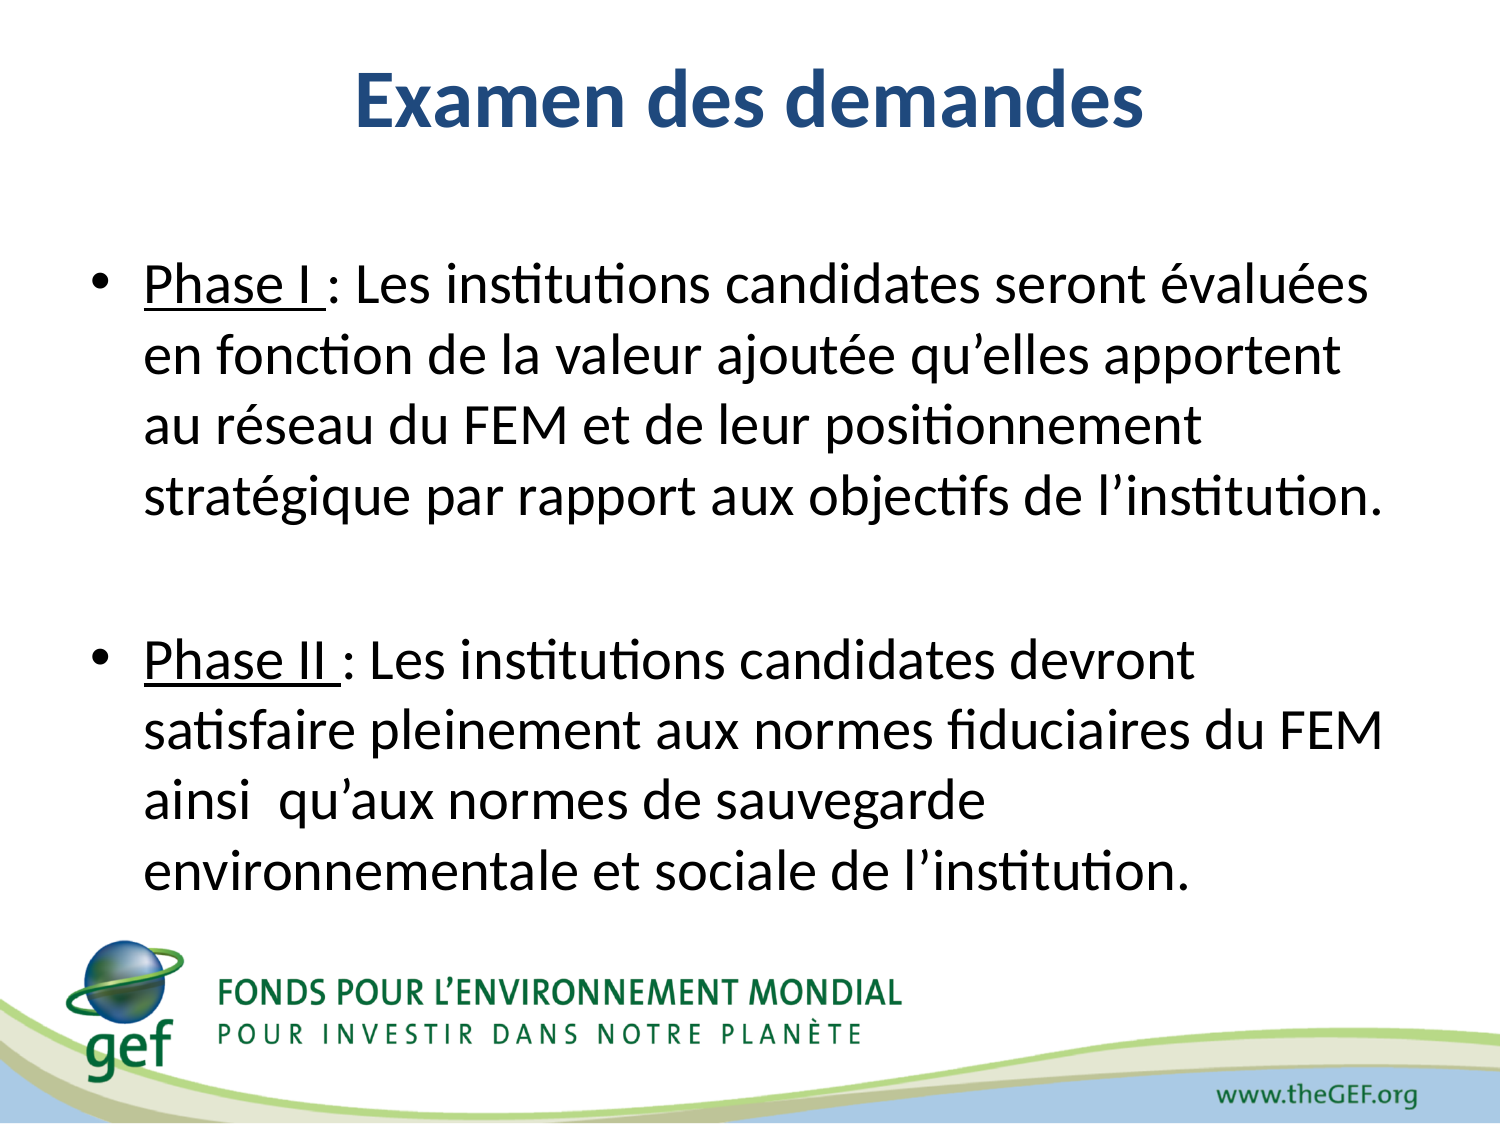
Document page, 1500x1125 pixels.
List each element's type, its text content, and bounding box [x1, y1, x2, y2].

title Examen des demandes [74, 0, 1426, 188]
list Phase I : Les institutions candidates seront évaluées en fonction de la valeur ajoutée qu’elles apportent au réseau du FEM et de leur positionnement stratégique par rapport aux objectifs de l’institution. Phase II : Les institutions candidates devront satisfaire pleinement aux normes fiduciaires du FEM ainsi qu’aux normes de sauvegarde environnementale et sociale de l’institution. [74, 237, 1426, 913]
picture [0, 912, 1500, 1125]
